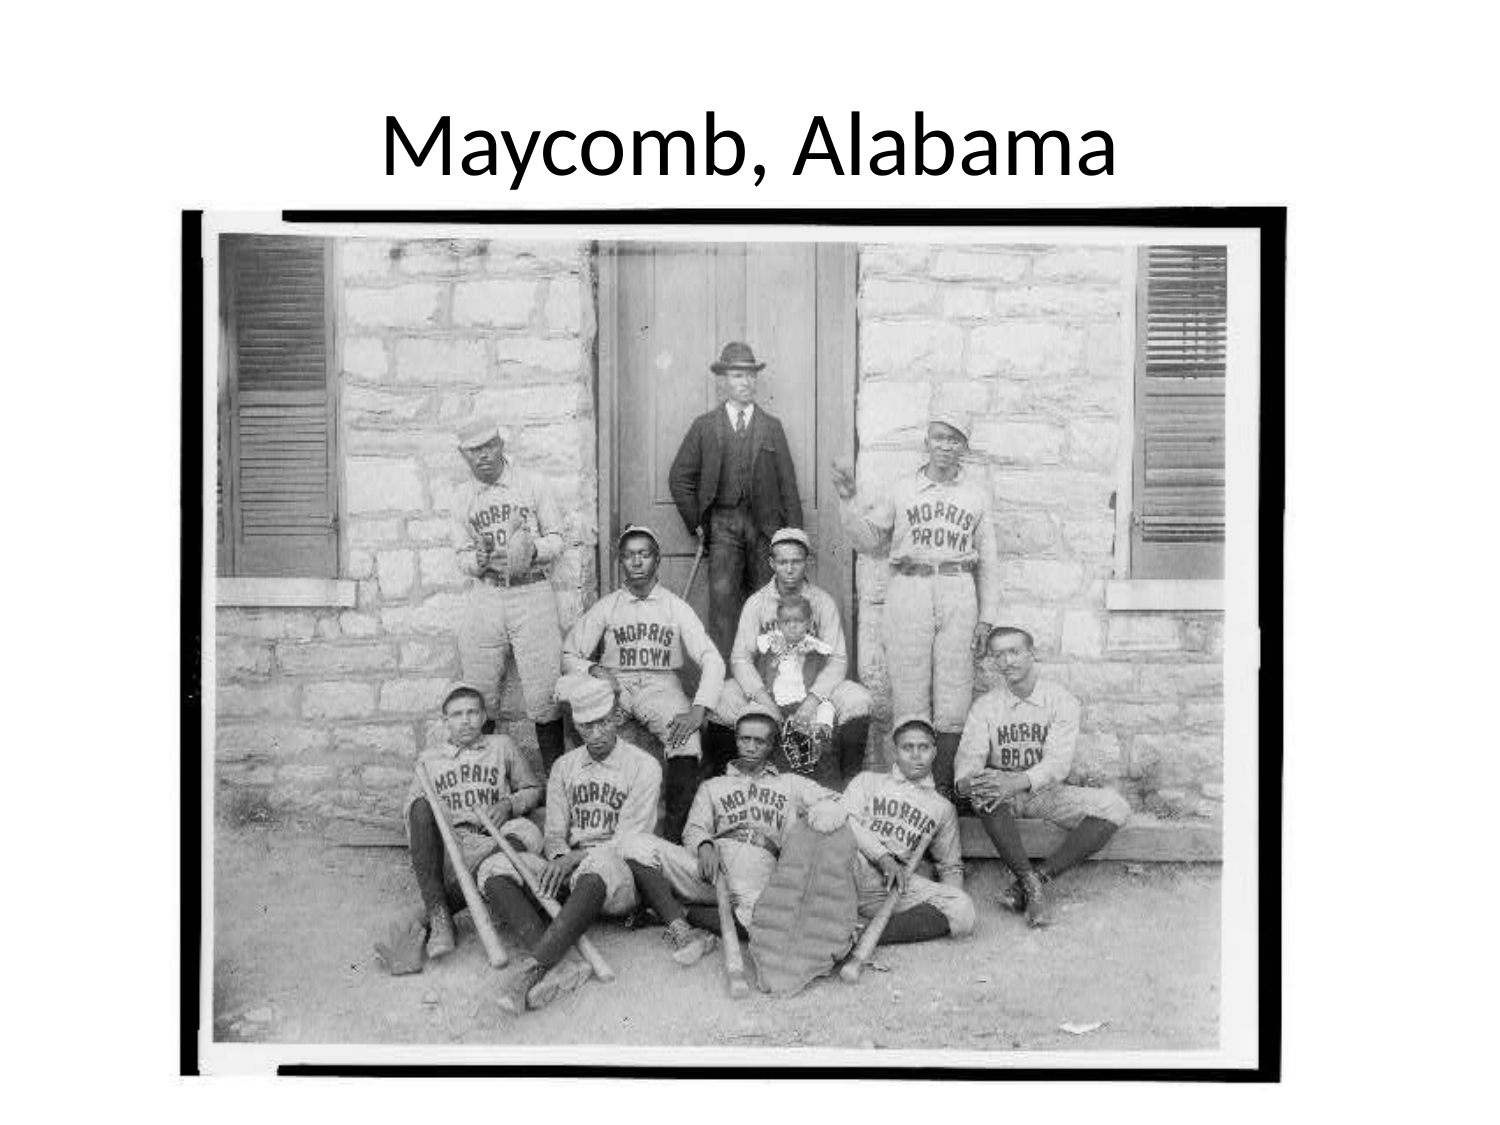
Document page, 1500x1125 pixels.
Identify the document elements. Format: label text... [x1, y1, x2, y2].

title Maycomb, Alabama [75, 45, 1425, 233]
picture [170, 200, 1296, 1093]
